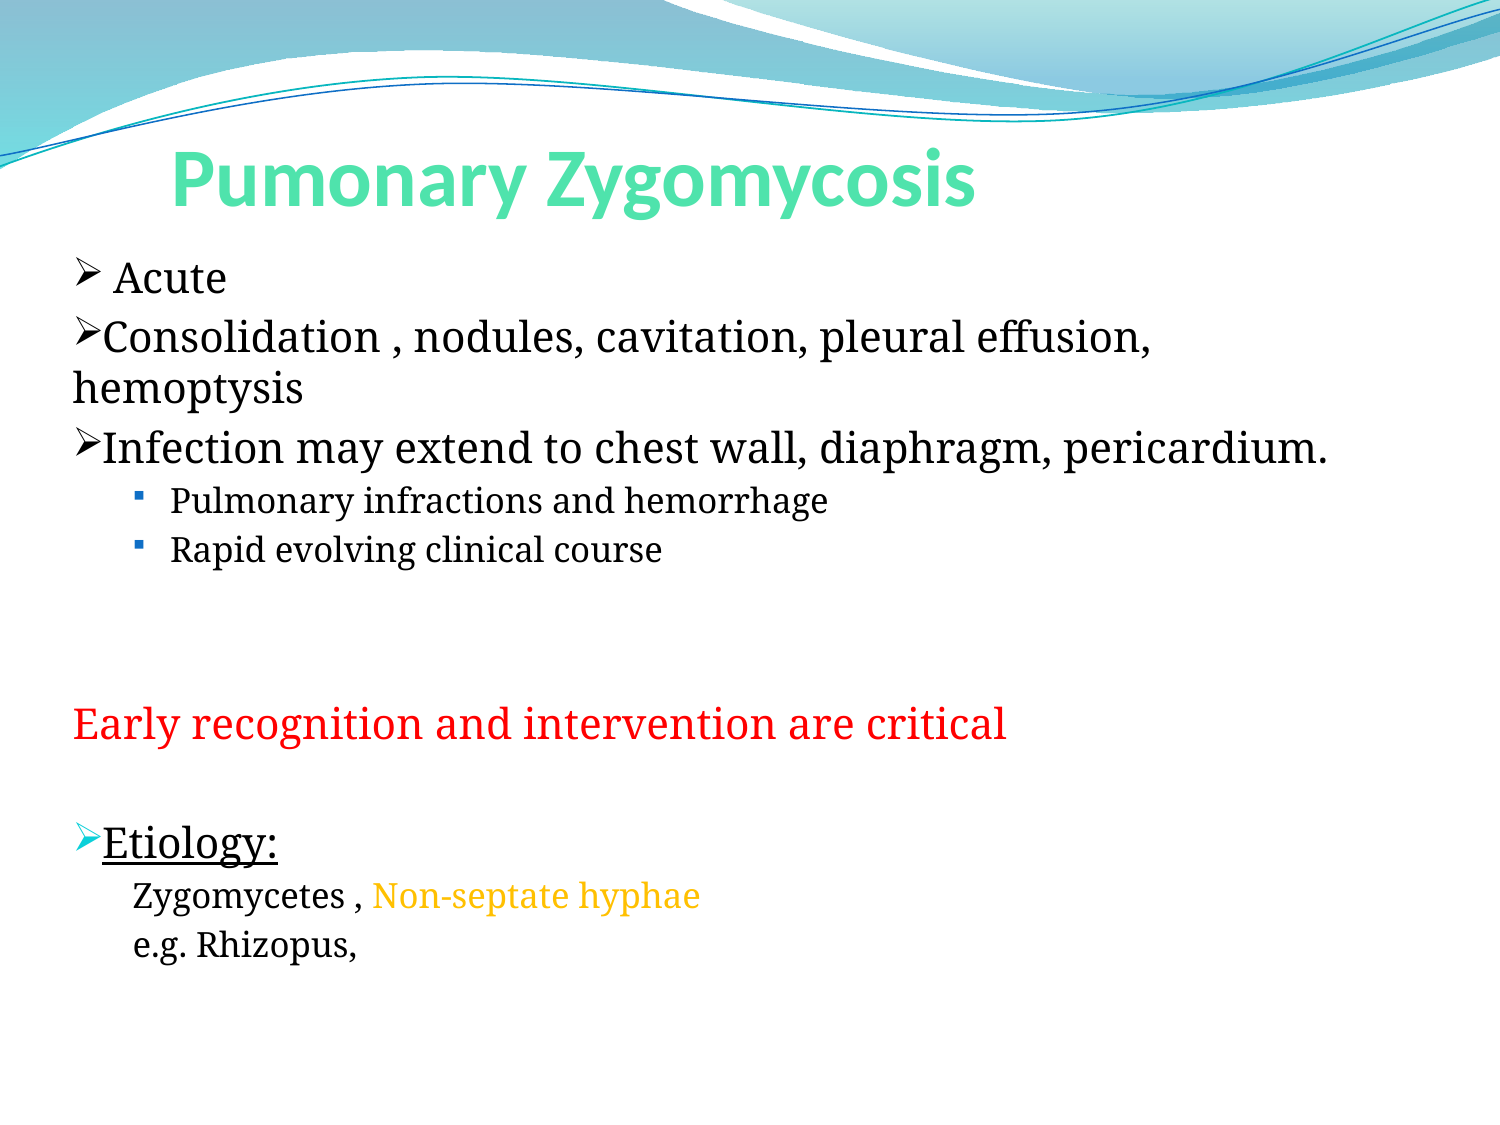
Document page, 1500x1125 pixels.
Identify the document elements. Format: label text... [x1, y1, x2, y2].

title Pumonary Zygomycosis [171, 0, 1447, 224]
list Acute Consolidation , nodules, cavitation, pleural effusion, hemoptysis Infection may extend to chest wall, diaphragm, pericardium. Pulmonary infractions and hemorrhage Rapid evolving clinical course Early recognition and intervention are critical Etiology: Zygomycetes , Non-septate hyphae e.g. Rhizopus, [64, 243, 1340, 1024]
